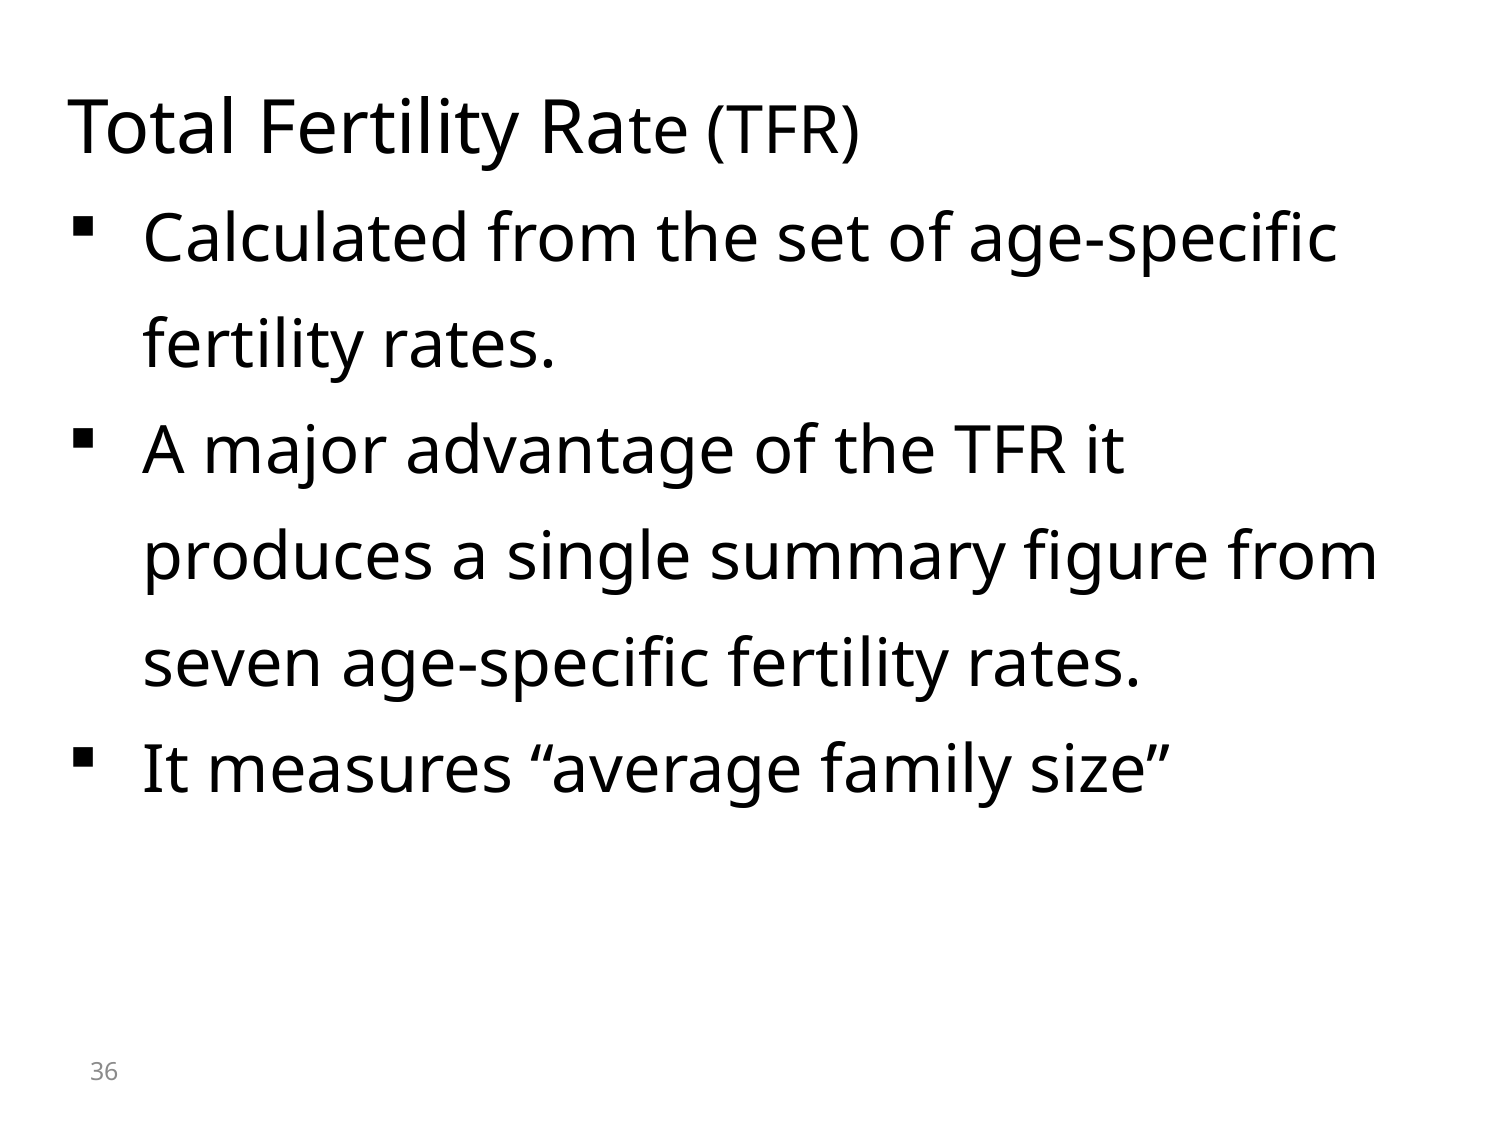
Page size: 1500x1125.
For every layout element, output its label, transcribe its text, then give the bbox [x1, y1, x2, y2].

text_box Total Fertility Rate (TFR) Calculated from the set of age-specific fertility rates. A major advantage of the TFR it produces a single summary figure from seven age-specific fertility rates. It measures “average family size” [53, 54, 1424, 813]
slide_number 36 [75, 1042, 425, 1103]
